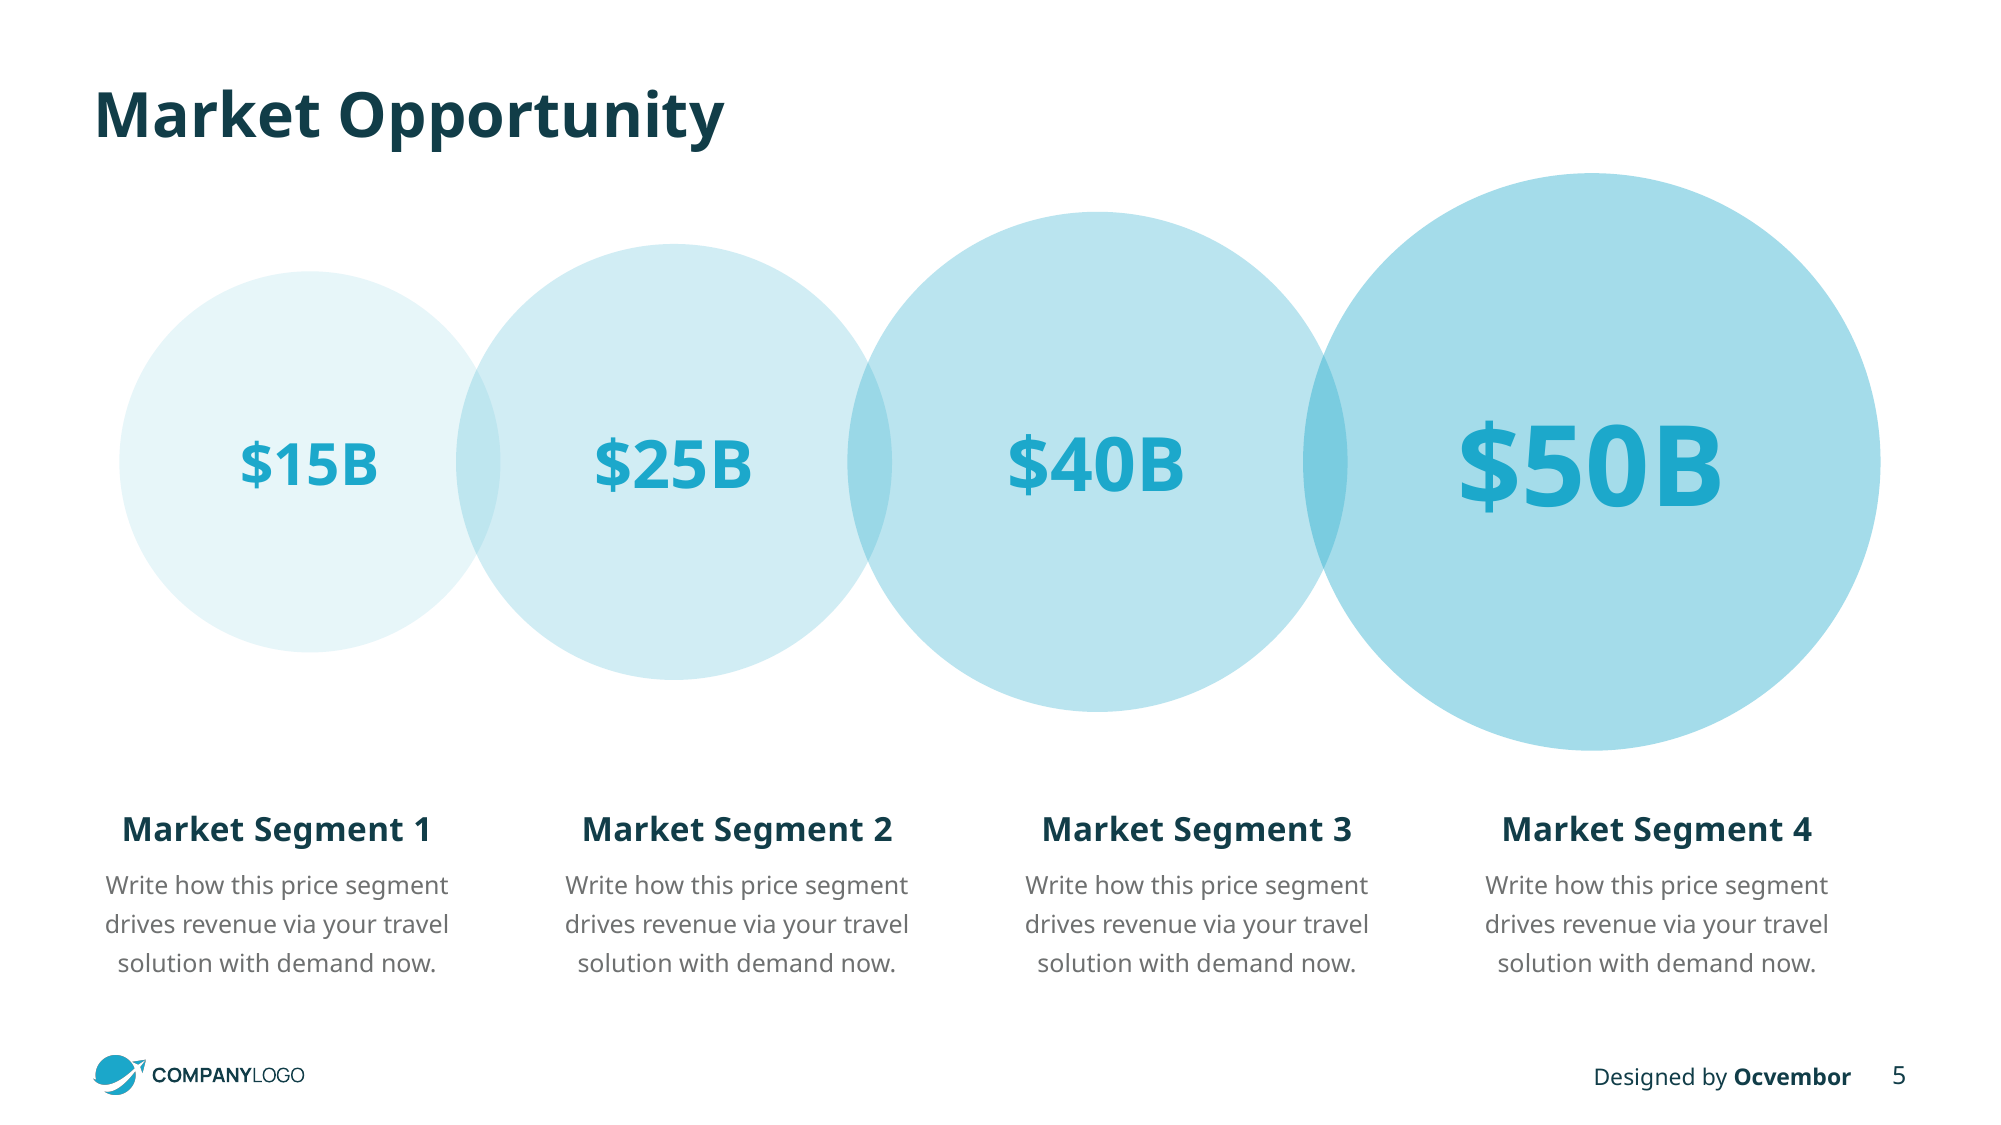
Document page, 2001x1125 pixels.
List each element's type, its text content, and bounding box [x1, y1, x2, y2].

text_box $50B [1303, 173, 1881, 751]
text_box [1013, 792, 1382, 984]
text_box $40B [847, 211, 1324, 712]
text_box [93, 792, 462, 984]
text_box $15B [119, 271, 476, 653]
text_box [1473, 792, 1842, 984]
text_box $25B [456, 243, 868, 680]
title Market Opportunity [93, 75, 1907, 151]
picture [93, 1055, 146, 1095]
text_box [553, 792, 922, 984]
